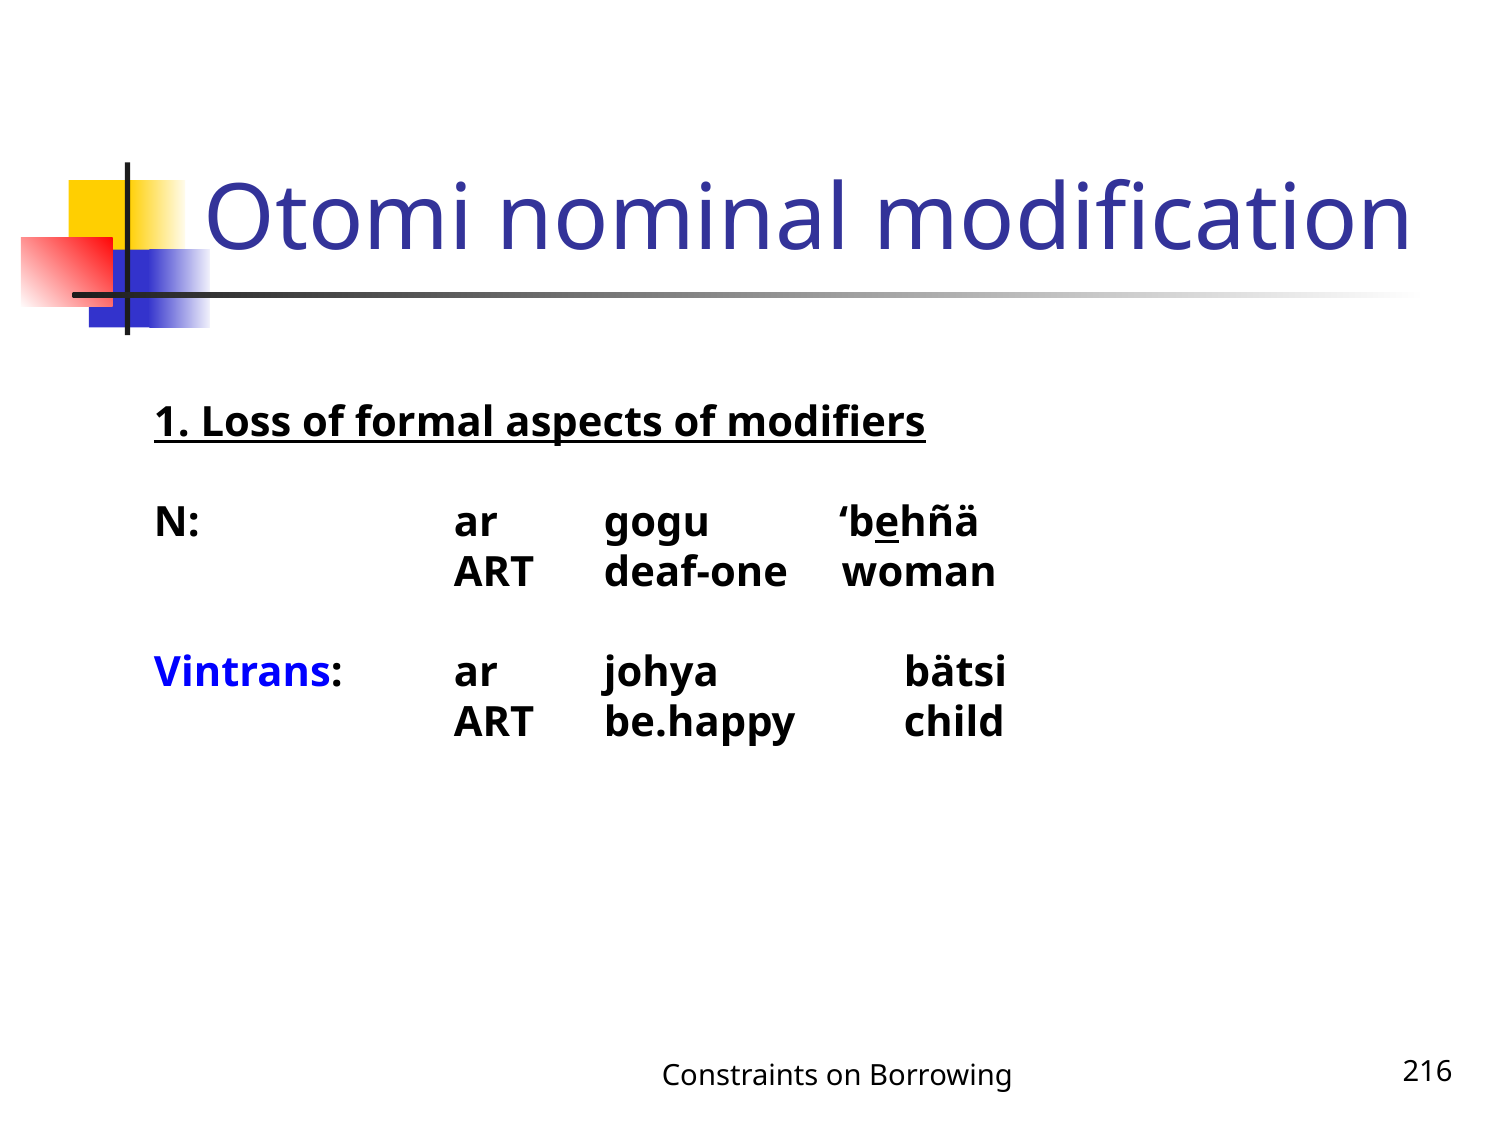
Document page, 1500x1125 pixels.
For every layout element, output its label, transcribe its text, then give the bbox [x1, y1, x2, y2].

slide_number 216 [1154, 1023, 1468, 1100]
footer Constraints on Borrowing [599, 1023, 1076, 1100]
text_box 1. Loss of formal aspects of modifiers N: ar gogu ‘behñä ART deaf-one woman Vintrans: ar johya bätsi ART be.happy child [139, 387, 1033, 753]
title Otomi nominal modification [188, 34, 1468, 276]
